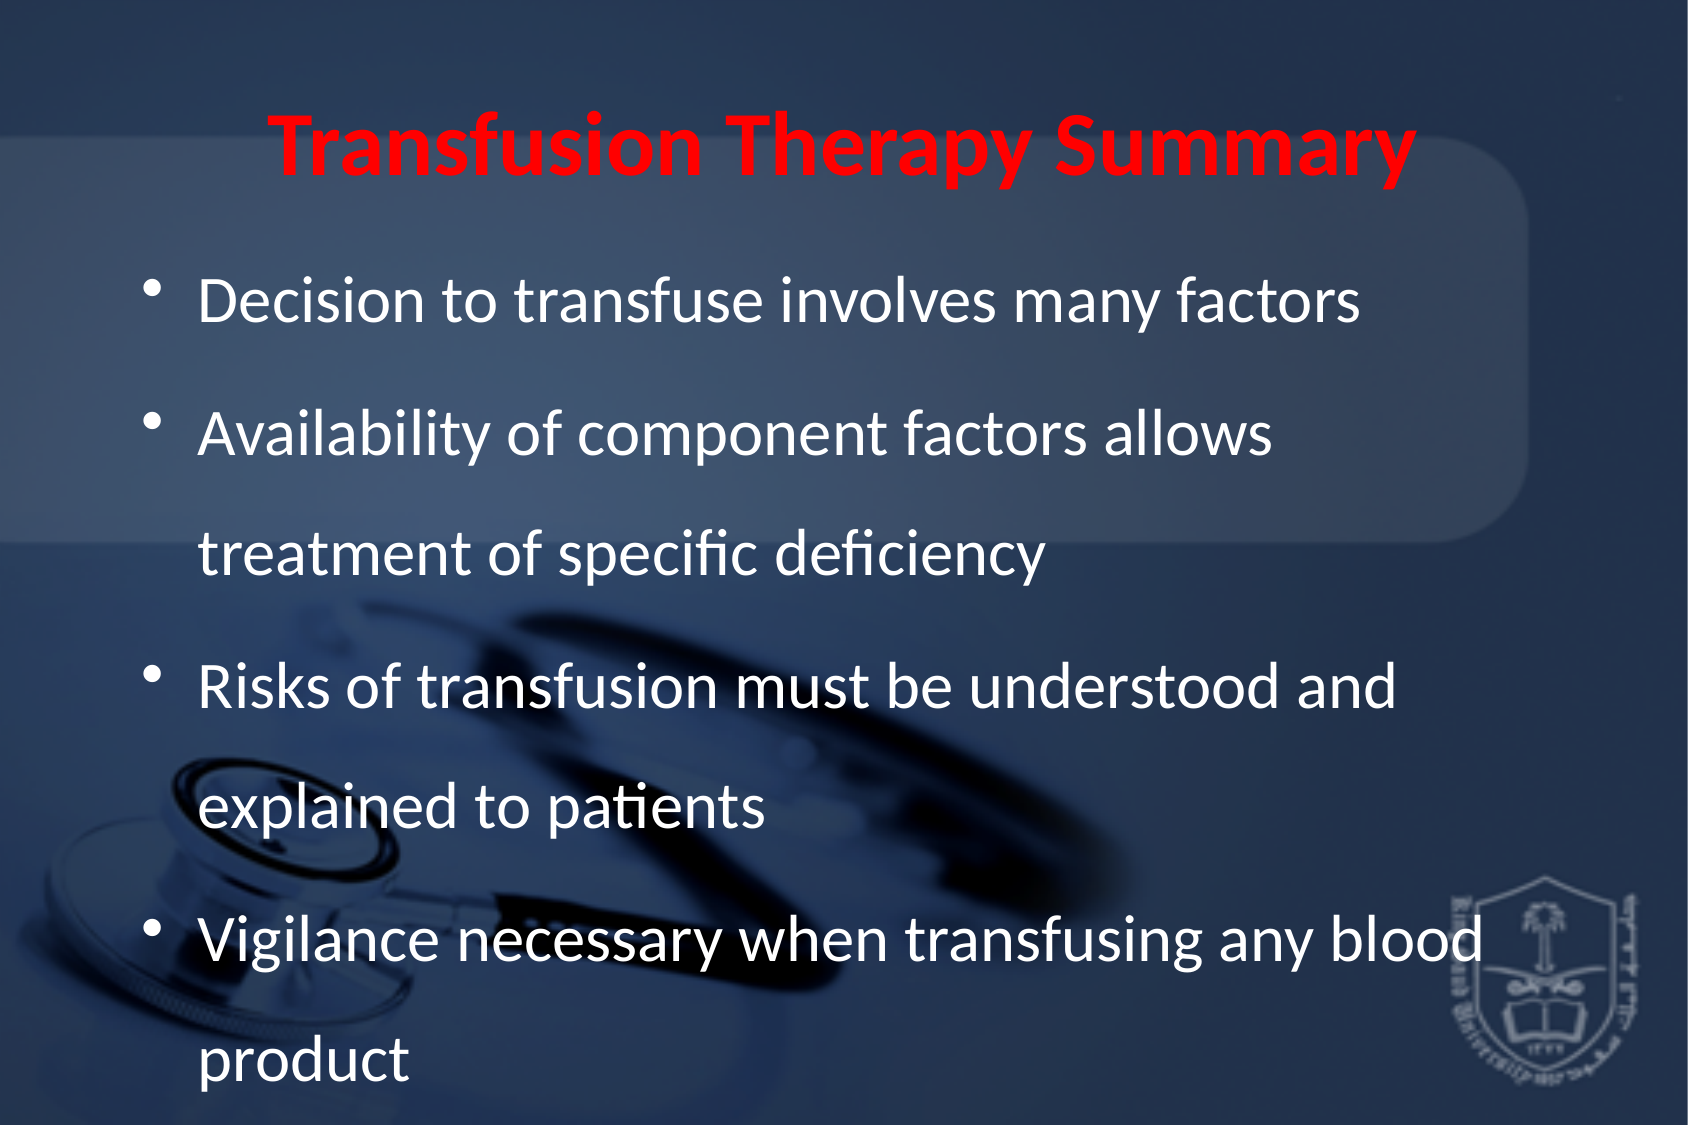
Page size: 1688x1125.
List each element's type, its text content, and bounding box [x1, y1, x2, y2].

picture [0, 0, 1688, 1125]
list Decision to transfuse involves many factors Availability of component factors allows treatment of specific deficiency Risks of transfusion must be understood and explained to patients Vigilance necessary when transfusing any blood product [126, 208, 1561, 833]
title Transfusion Therapy Summary [84, 45, 1604, 233]
